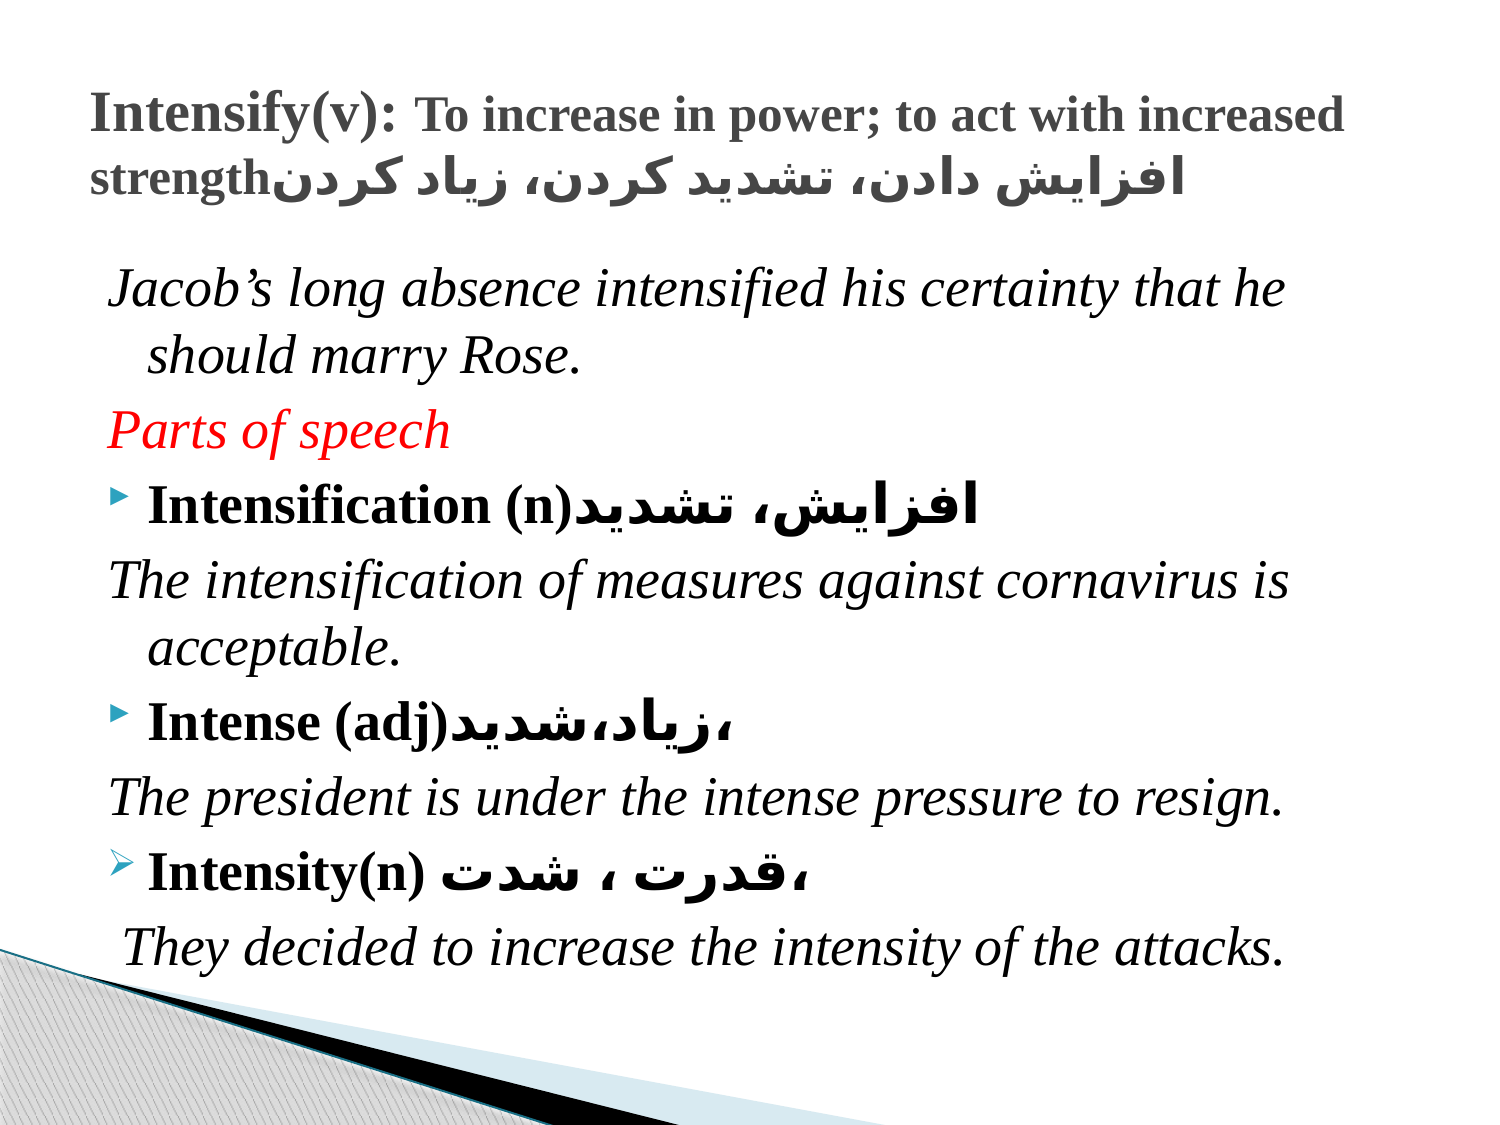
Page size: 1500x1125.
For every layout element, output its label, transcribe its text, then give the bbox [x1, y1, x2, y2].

title Intensify(v): To increase in power; to act with increased strengthافزایش دادن، تشدید کردن، زیاد کردن [75, 45, 1425, 233]
list Jacob’s long absence intensified his certainty that he should marry Rose. Parts of speech Intensification (n)افزایش، تشدید The intensification of measures against cornavirus is acceptable. Intense (adj)زیاد،شدید، The president is under the intense pressure to resign. Intensity(n) قدرت ، شدت، They decided to increase the intensity of the attacks. [75, 243, 1425, 986]
